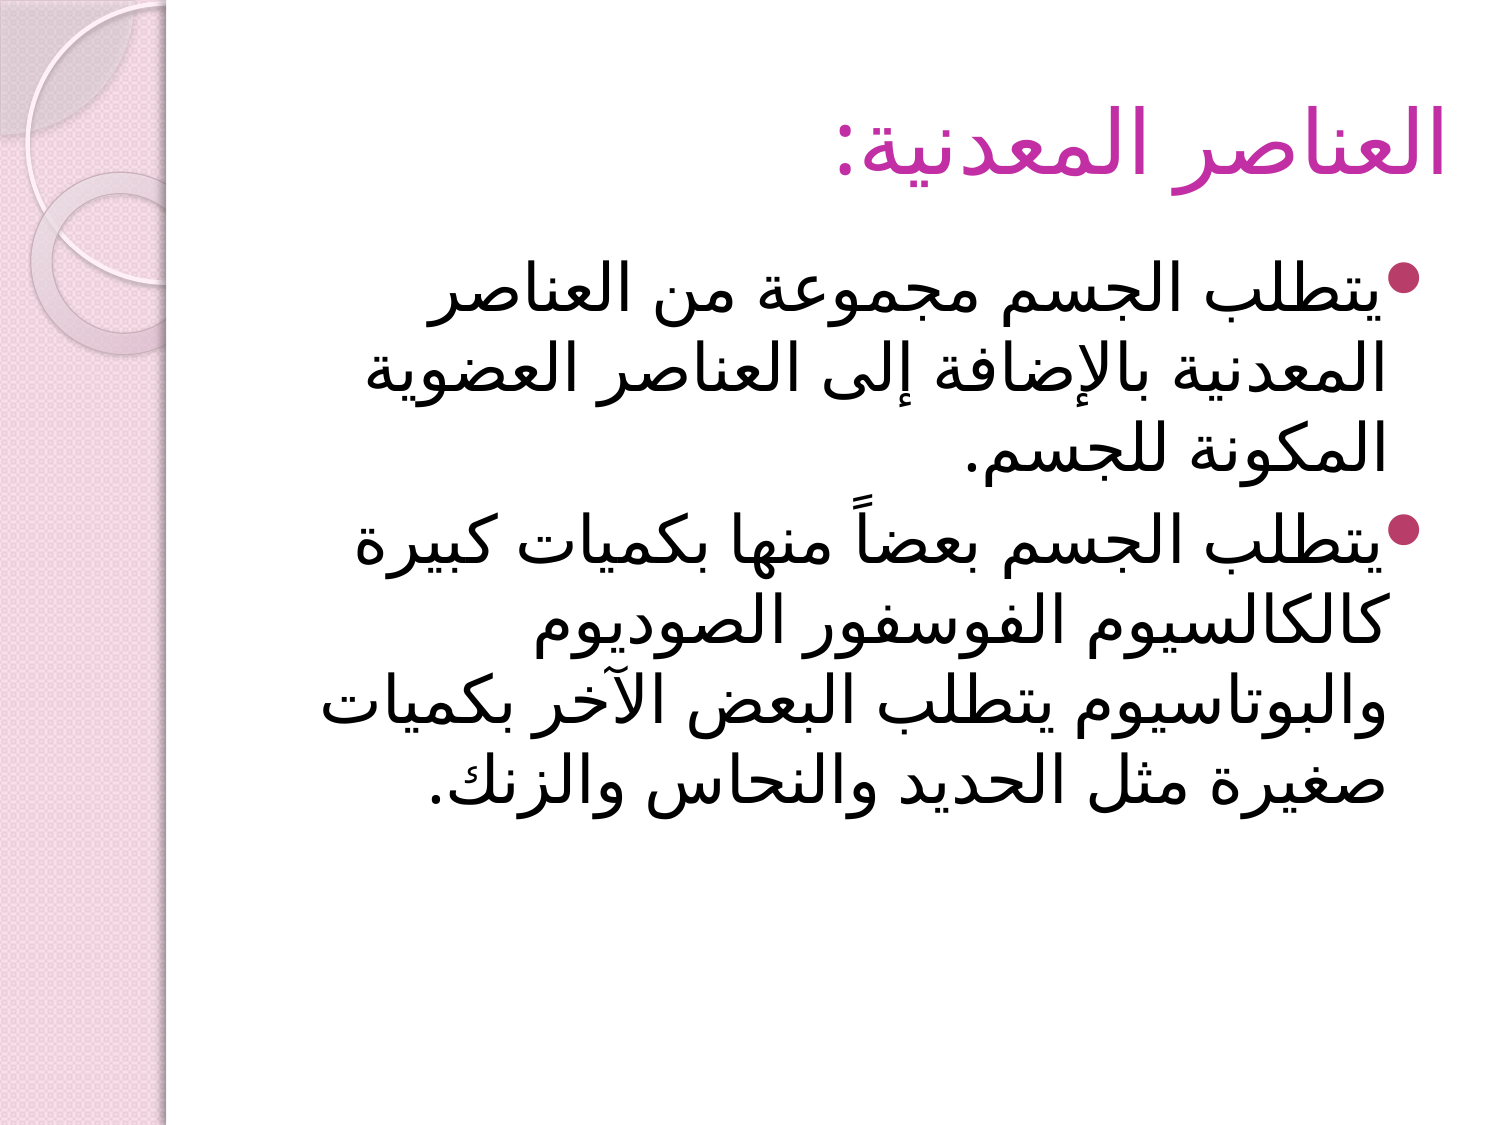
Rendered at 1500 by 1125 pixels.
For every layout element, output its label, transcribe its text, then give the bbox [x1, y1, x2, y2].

list يتطلب الجسم مجموعة من العناصر المعدنية بالإضافة إلى العناصر العضوية المكونة للجسم. يتطلب الجسم بعضاً منها بكميات كبيرة كالكالسيوم الفوسفور الصوديوم والبوتاسيوم يتطلب البعض الآخر بكميات صغيرة مثل الحديد والنحاس والزنك. [235, 237, 1466, 1025]
title العناصر المعدنية: [235, 45, 1466, 233]
